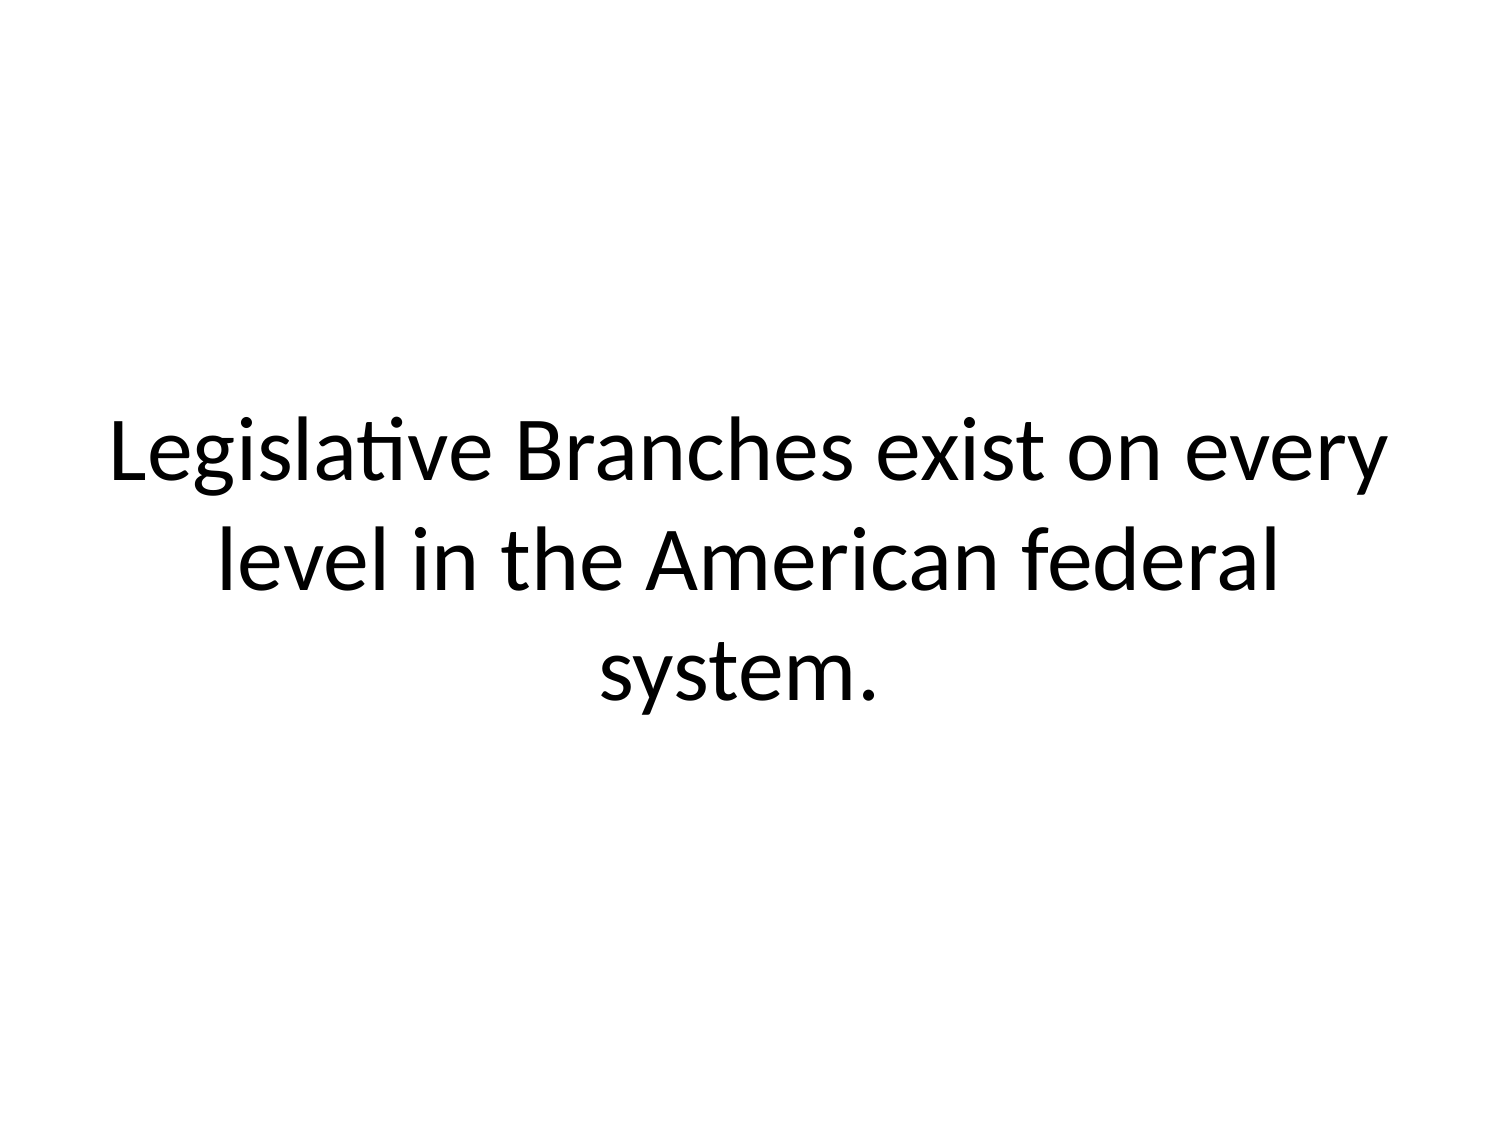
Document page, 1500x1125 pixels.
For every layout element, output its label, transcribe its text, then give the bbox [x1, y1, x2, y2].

title Legislative Branches exist on every level in the American federal system. [74, 44, 1426, 1063]
